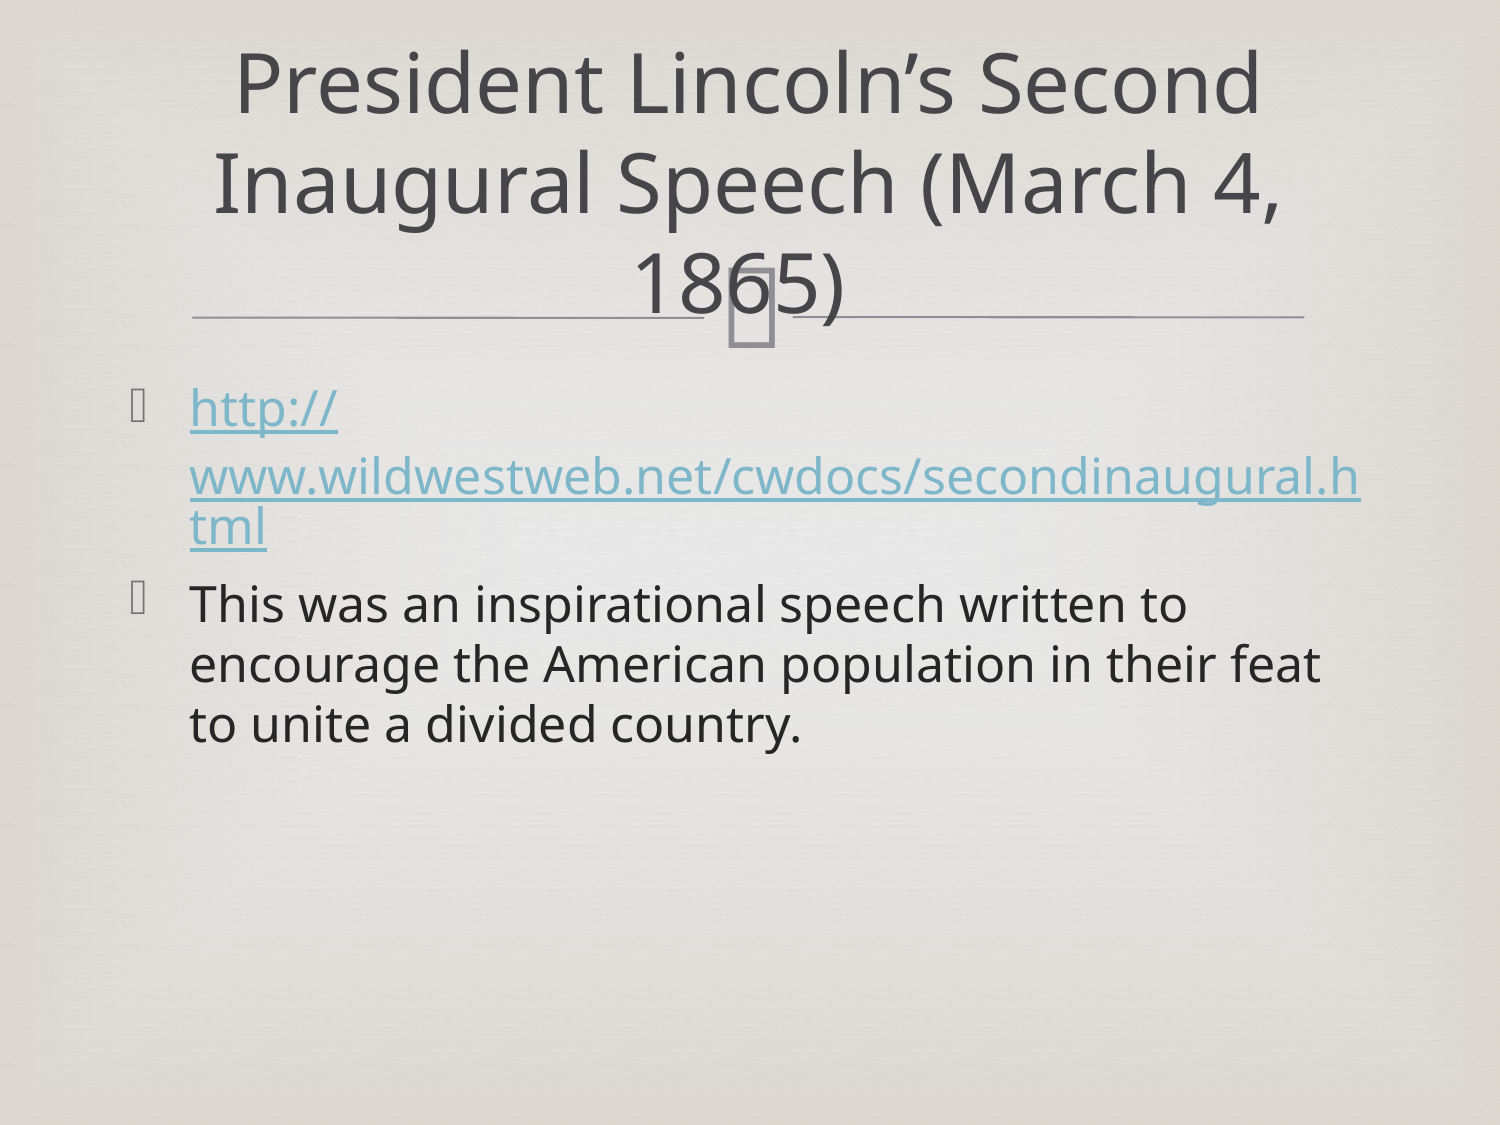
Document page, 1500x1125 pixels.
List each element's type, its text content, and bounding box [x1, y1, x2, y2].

list http://www.wildwestweb.net/cwdocs/secondinaugural.html This was an inspirational speech written to encourage the American population in their feat to unite a divided country. [114, 368, 1386, 1005]
title President Lincoln’s Second Inaugural Speech (March 4, 1865) [112, 93, 1386, 267]
